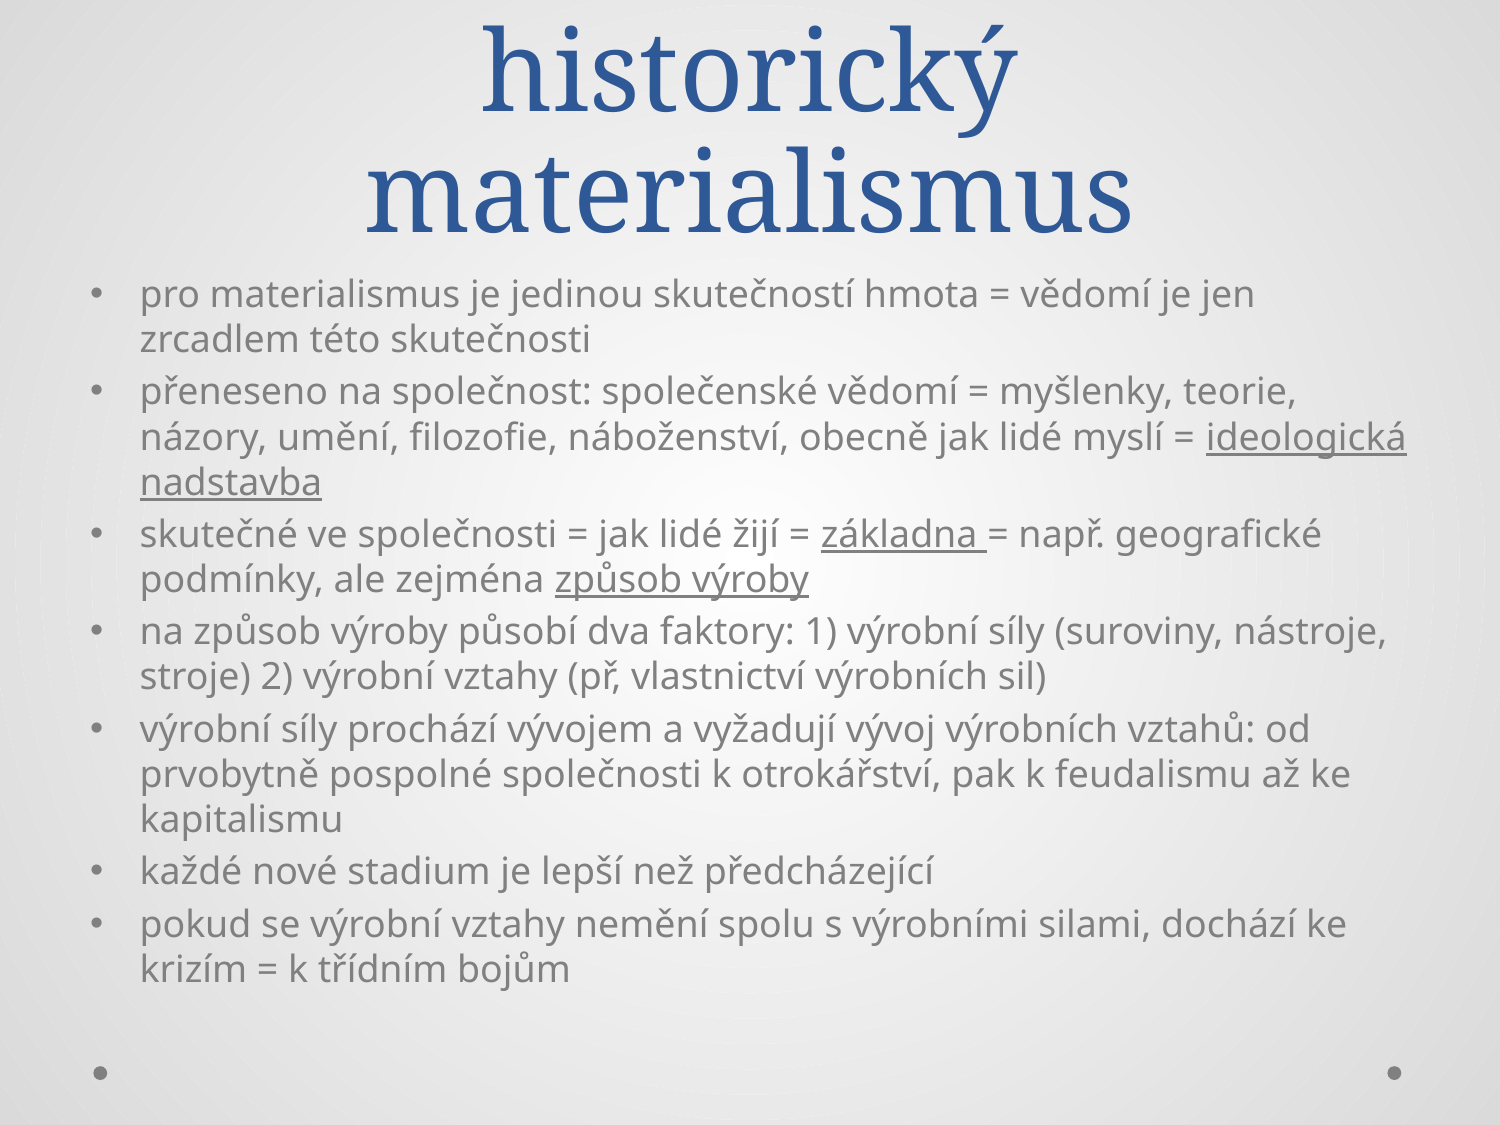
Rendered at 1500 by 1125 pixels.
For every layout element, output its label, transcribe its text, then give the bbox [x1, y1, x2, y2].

title Karl Marx – historický materialismus [75, 0, 1425, 262]
list pro materialismus je jedinou skutečností hmota = vědomí je jen zrcadlem této skutečnosti přeneseno na společnost: společenské vědomí = myšlenky, teorie, názory, umění, filozofie, náboženství, obecně jak lidé myslí = ideologická nadstavba skutečné ve společnosti = jak lidé žijí = základna = např. geografické podmínky, ale zejména způsob výroby na způsob výroby působí dva faktory: 1) výrobní síly (suroviny, nástroje, stroje) 2) výrobní vztahy (př, vlastnictví výrobních sil) výrobní síly prochází vývojem a vyžadují vývoj výrobních vztahů: od prvobytně pospolné společnosti k otrokářství, pak k feudalismu až ke kapitalismu každé nové stadium je lepší než předcházející pokud se výrobní vztahy nemění spolu s výrobními silami, dochází ke krizím = k třídním bojům [75, 262, 1425, 1005]
